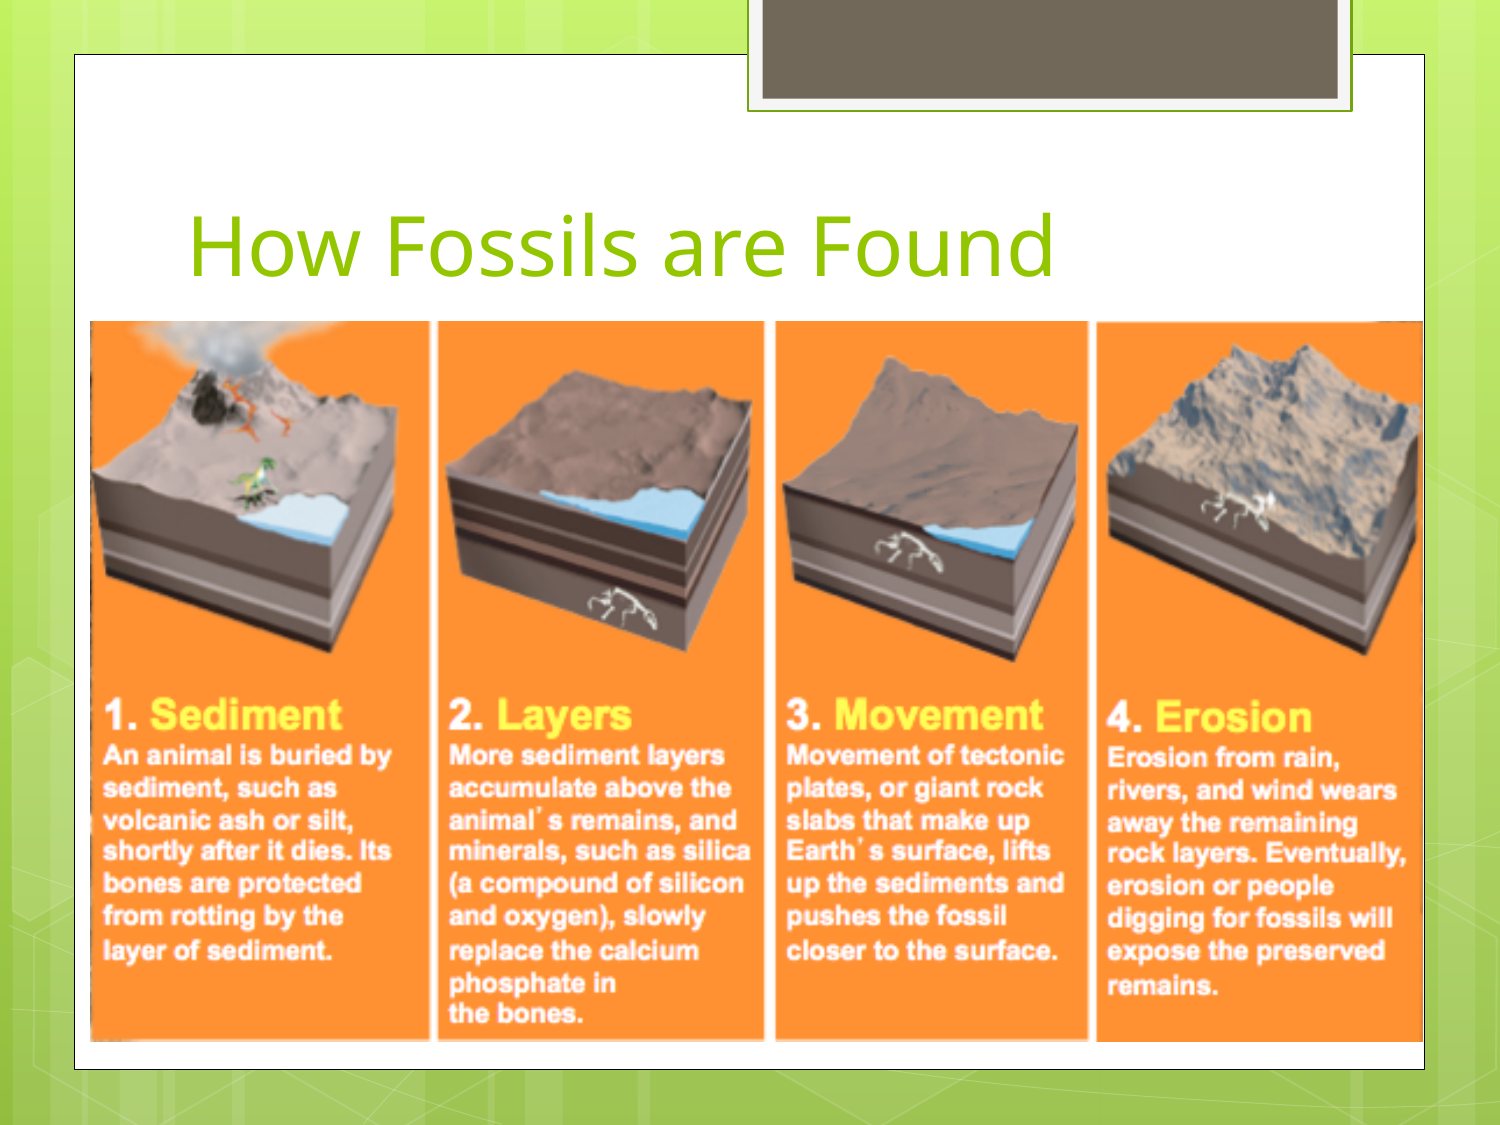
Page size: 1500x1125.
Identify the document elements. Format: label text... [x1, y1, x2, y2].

picture [90, 320, 1424, 1043]
title How Fossils are Found [171, 168, 1324, 302]
